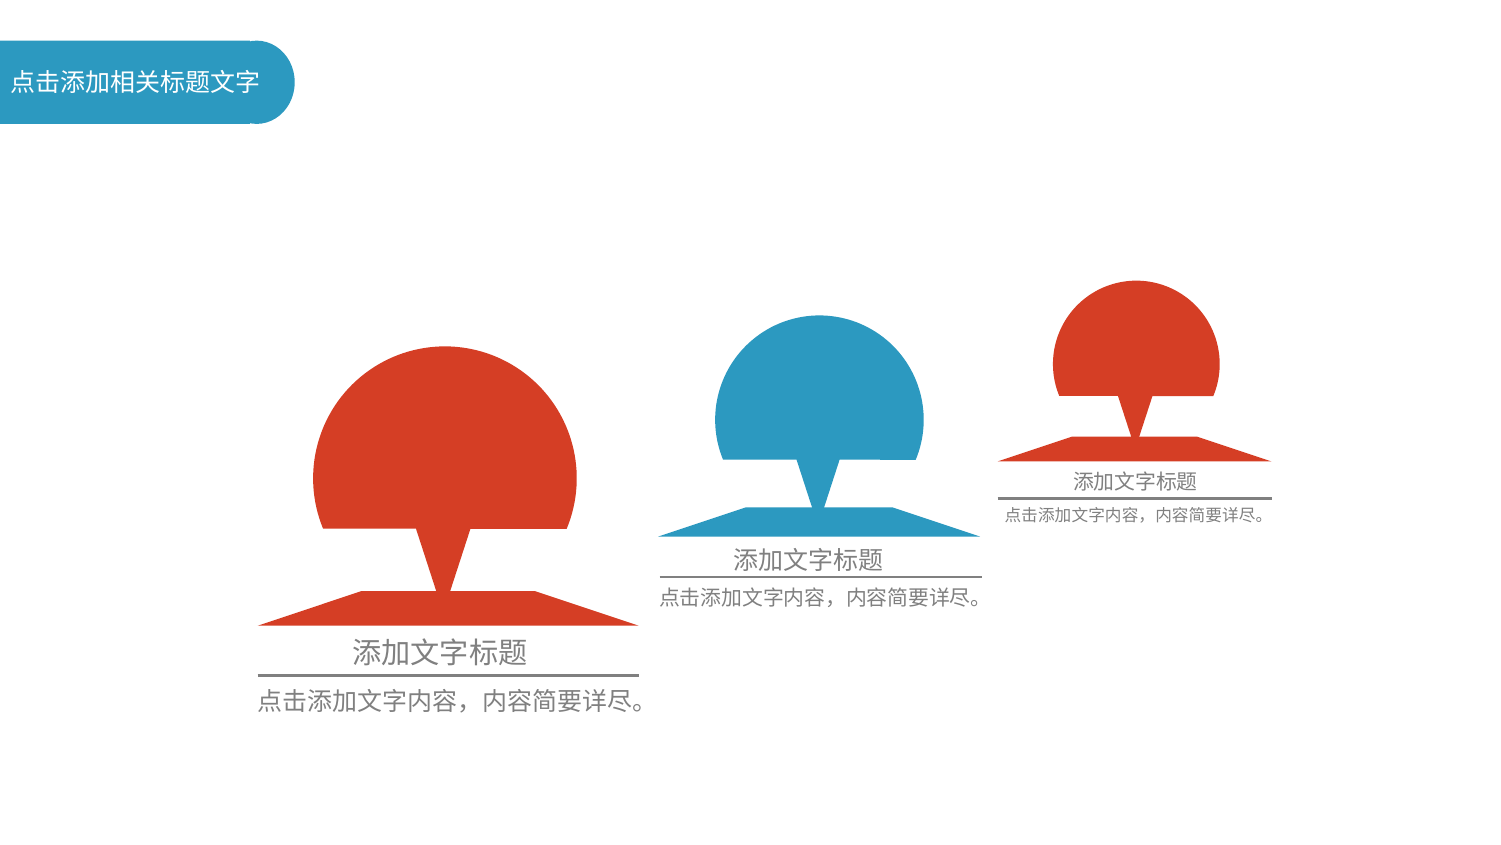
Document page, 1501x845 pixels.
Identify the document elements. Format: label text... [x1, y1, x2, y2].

text_box [1051, 279, 1221, 435]
text_box [714, 314, 925, 506]
text_box 添加文字标题 [719, 578, 900, 583]
text_box 点击添加文字内容，内容简要详尽。 [644, 576, 1007, 617]
text_box [312, 345, 578, 589]
text_box 添加文字标题 [719, 537, 900, 576]
text_box [257, 589, 640, 627]
text_box 添加文字标题 [1058, 461, 1213, 498]
text_box 点击添加文字内容，内容简要详尽。 [989, 497, 1288, 533]
text_box [997, 435, 1272, 463]
text_box 点击添加文字内容，内容简要详尽。 [242, 678, 673, 723]
text_box 添加文字标题 [337, 627, 544, 675]
text_box [657, 506, 981, 538]
